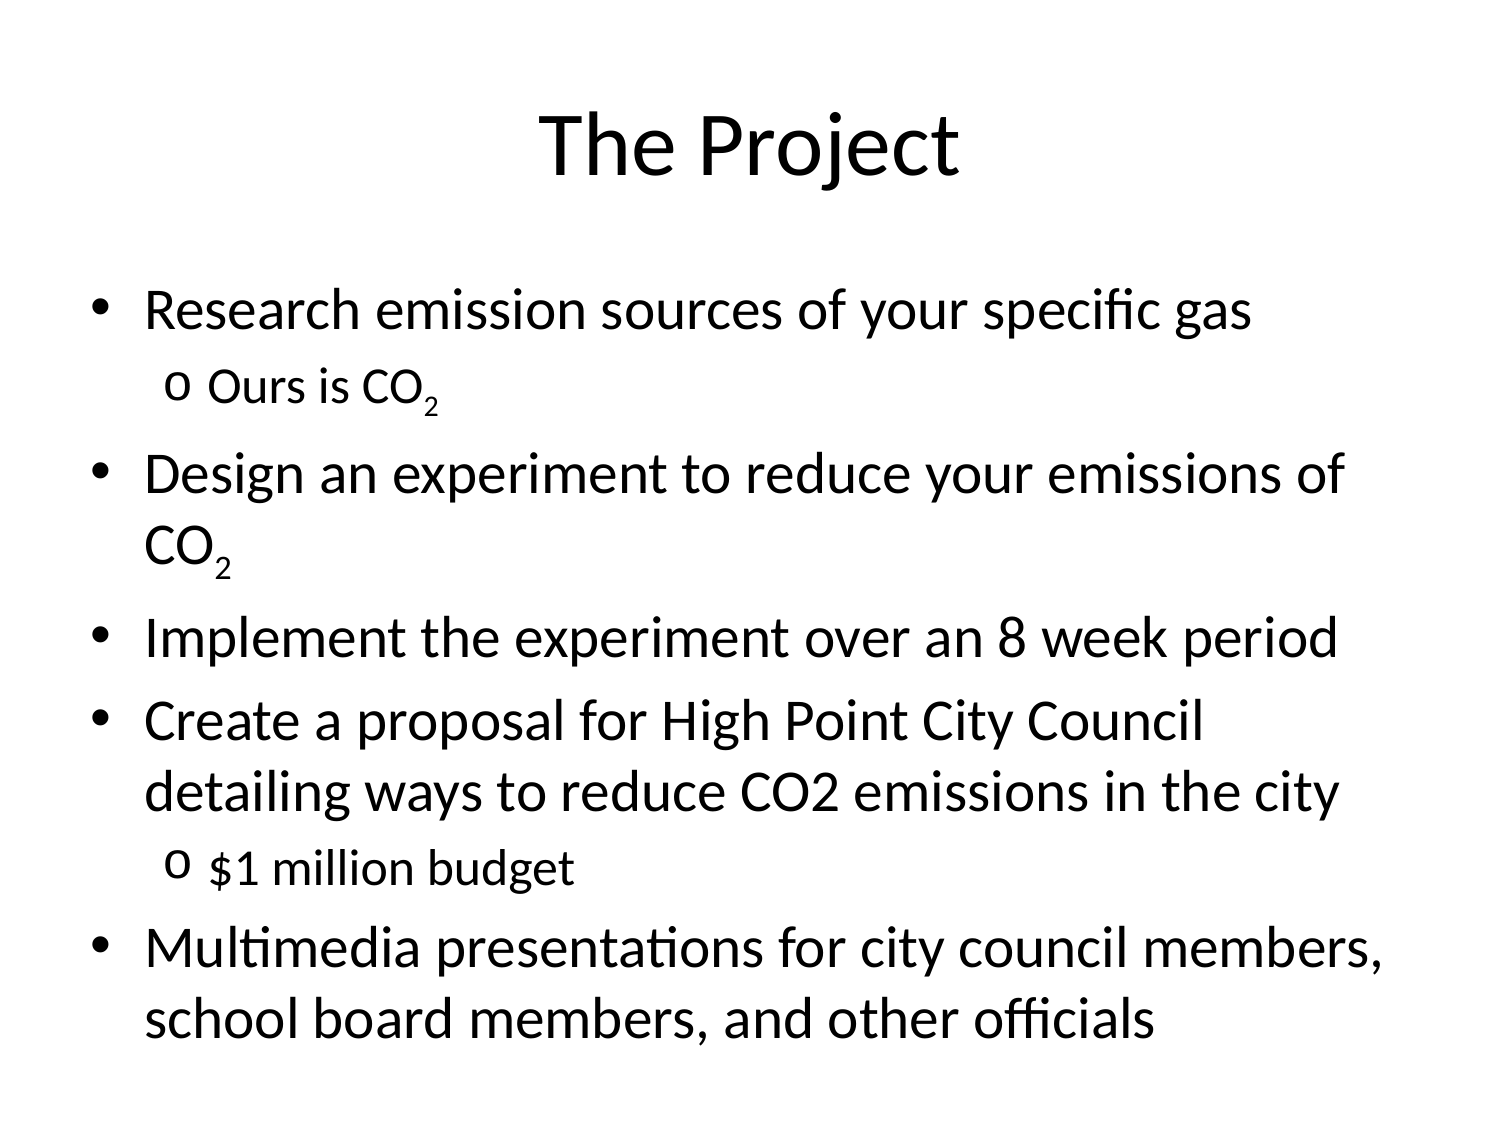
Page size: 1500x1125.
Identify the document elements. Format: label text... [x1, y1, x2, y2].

list Research emission sources of your specific gas Ours is CO2 Design an experiment to reduce your emissions of CO2 Implement the experiment over an 8 week period Create a proposal for High Point City Council detailing ways to reduce CO2 emissions in the city $1 million budget Multimedia presentations for city council members, school board members, and other officials [75, 262, 1425, 1075]
title The Project [75, 45, 1425, 233]
